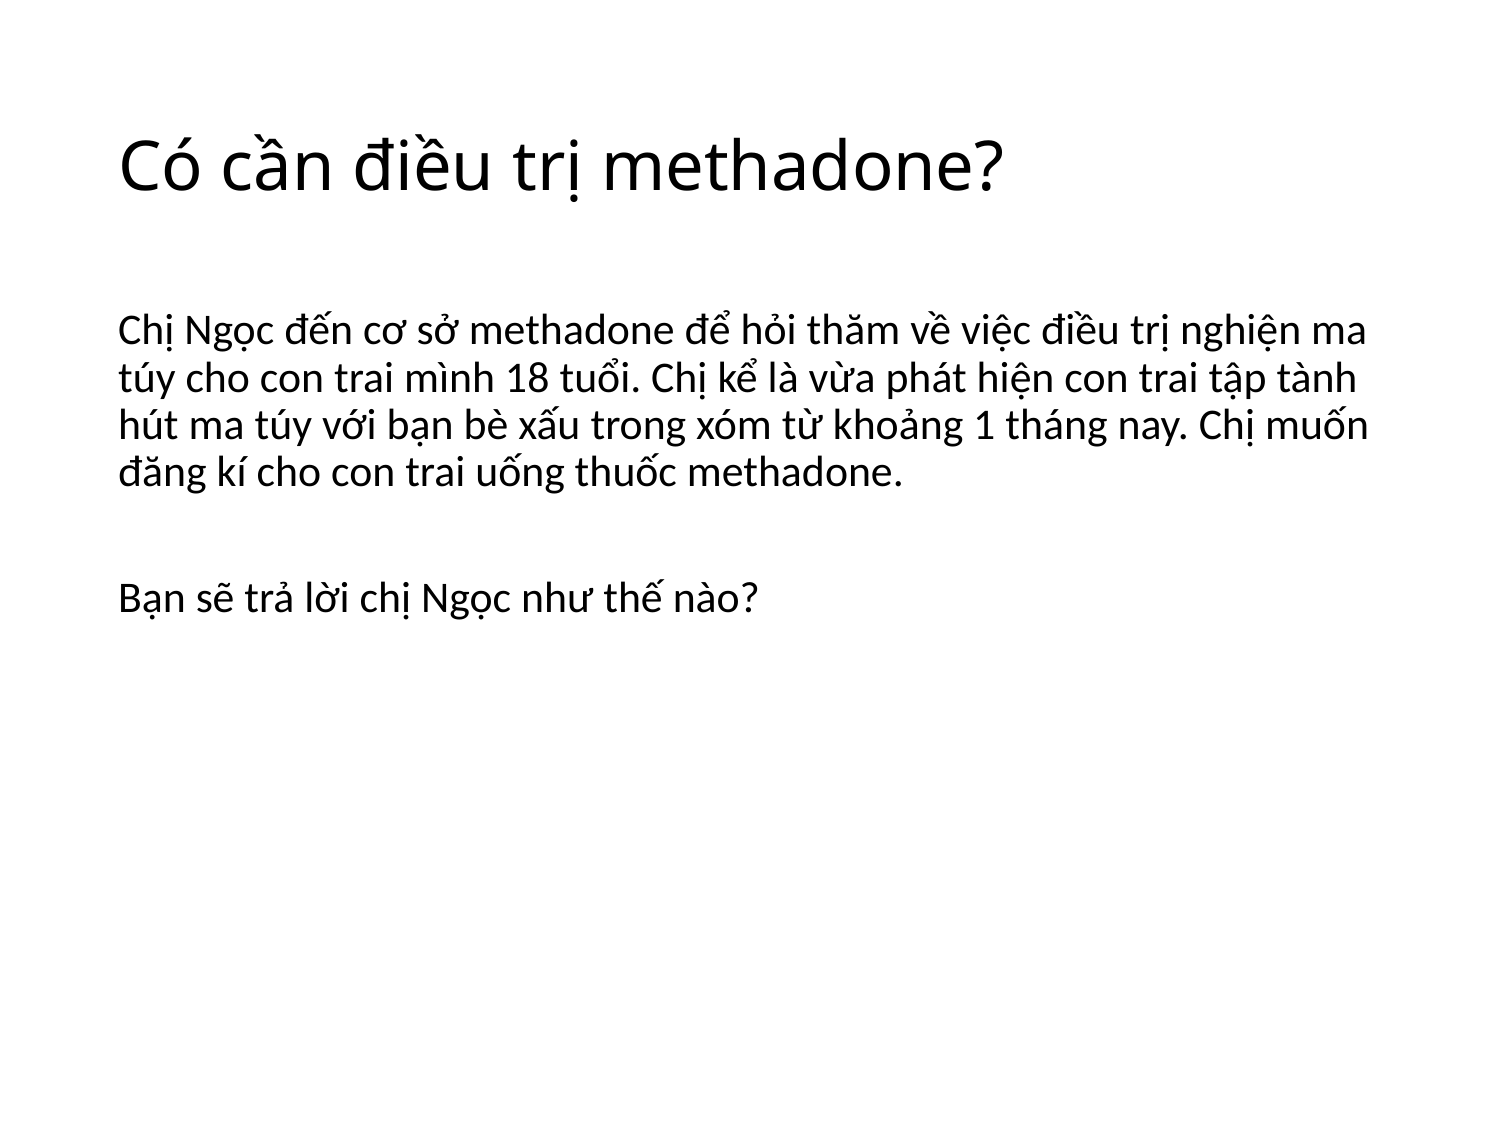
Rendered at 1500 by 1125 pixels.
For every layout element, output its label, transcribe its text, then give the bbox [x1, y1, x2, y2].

list Chị Ngọc đến cơ sở methadone để hỏi thăm về việc điều trị nghiện ma túy cho con trai mình 18 tuổi. Chị kể là vừa phát hiện con trai tập tành hút ma túy với bạn bè xấu trong xóm từ khoảng 1 tháng nay. Chị muốn đăng kí cho con trai uống thuốc methadone. Bạn sẽ trả lời chị Ngọc như thế nào? [103, 299, 1397, 1014]
title Có cần điều trị methadone? [103, 59, 1397, 278]
